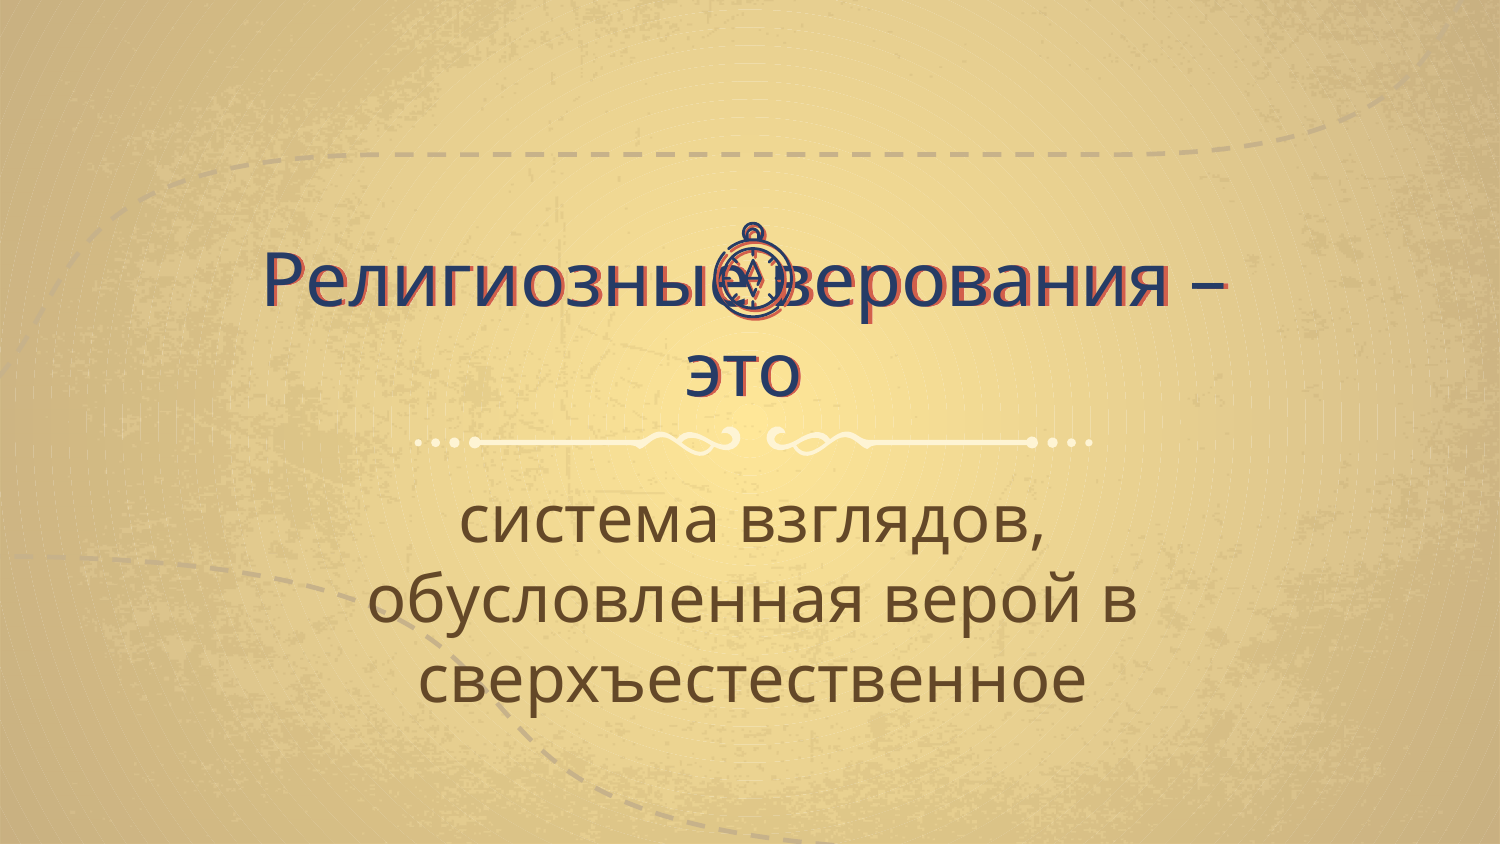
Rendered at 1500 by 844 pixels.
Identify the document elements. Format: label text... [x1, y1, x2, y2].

list система взглядов, обусловленная верой в сверхъестественное [305, 461, 1202, 685]
picture [0, 0, 1500, 844]
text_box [709, 221, 798, 321]
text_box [414, 424, 1093, 462]
title Религиозные верования – это [212, 332, 1276, 427]
